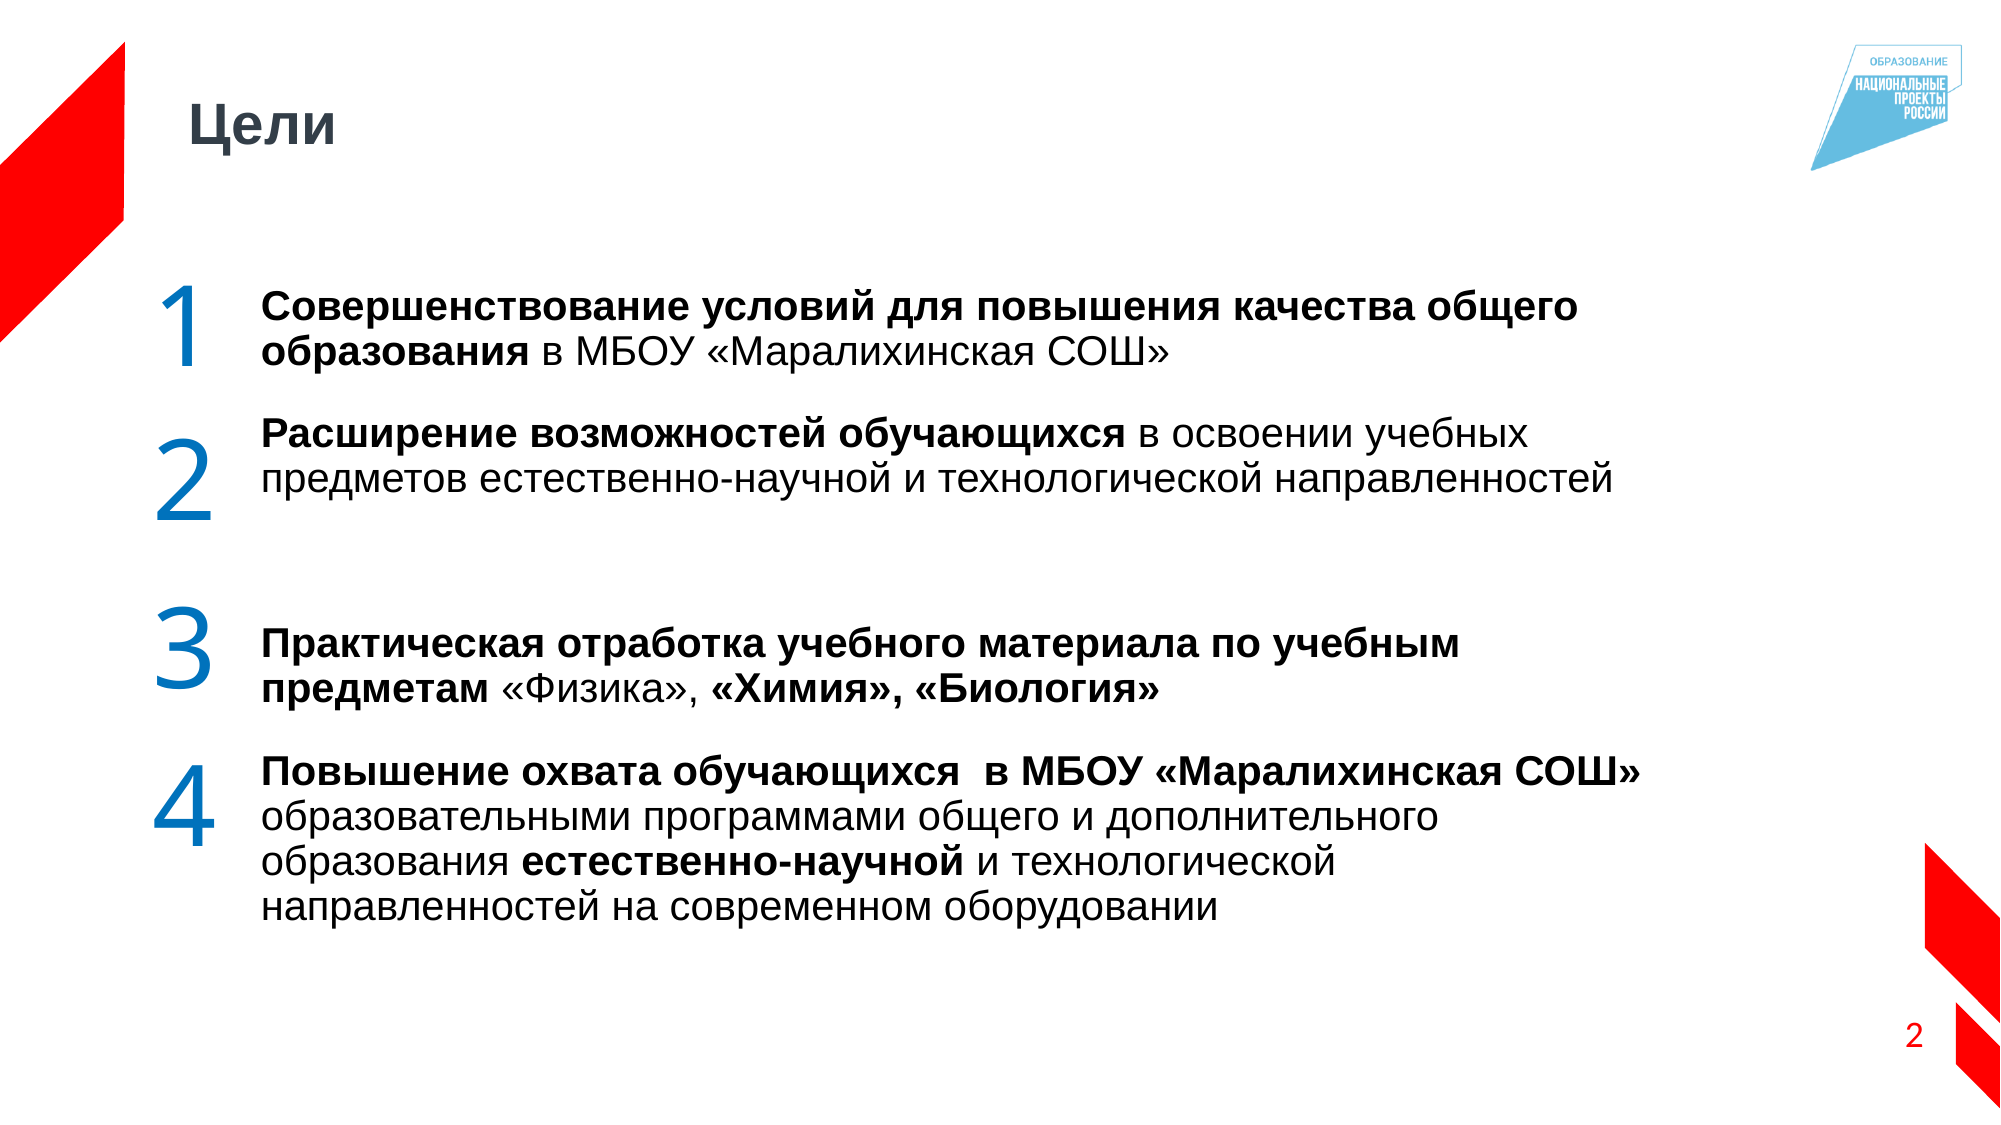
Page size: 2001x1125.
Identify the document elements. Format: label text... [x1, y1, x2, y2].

text_box 3 [137, 562, 228, 720]
text_box 2 [137, 394, 228, 562]
text_box Совершенствование условий для повышения качества общего образования в МБОУ «Маралихинская СОШ» Расширение возможностей обучающихся в освоении учебных предметов естественно-научной и технологической направленностей Практическая отработка учебного материала по учебным предметам «Физика», «Химия», «Биология» Повышение охвата обучающихся в МБОУ «Маралихинская СОШ» образовательными программами общего и дополнительного образования естественно-научной и технологической направленностей на современном оборудовании [245, 276, 1682, 991]
picture [1802, 41, 1963, 175]
text_box 1 [137, 240, 228, 394]
text_box 4 [137, 720, 228, 900]
title Цели [180, 59, 1492, 193]
